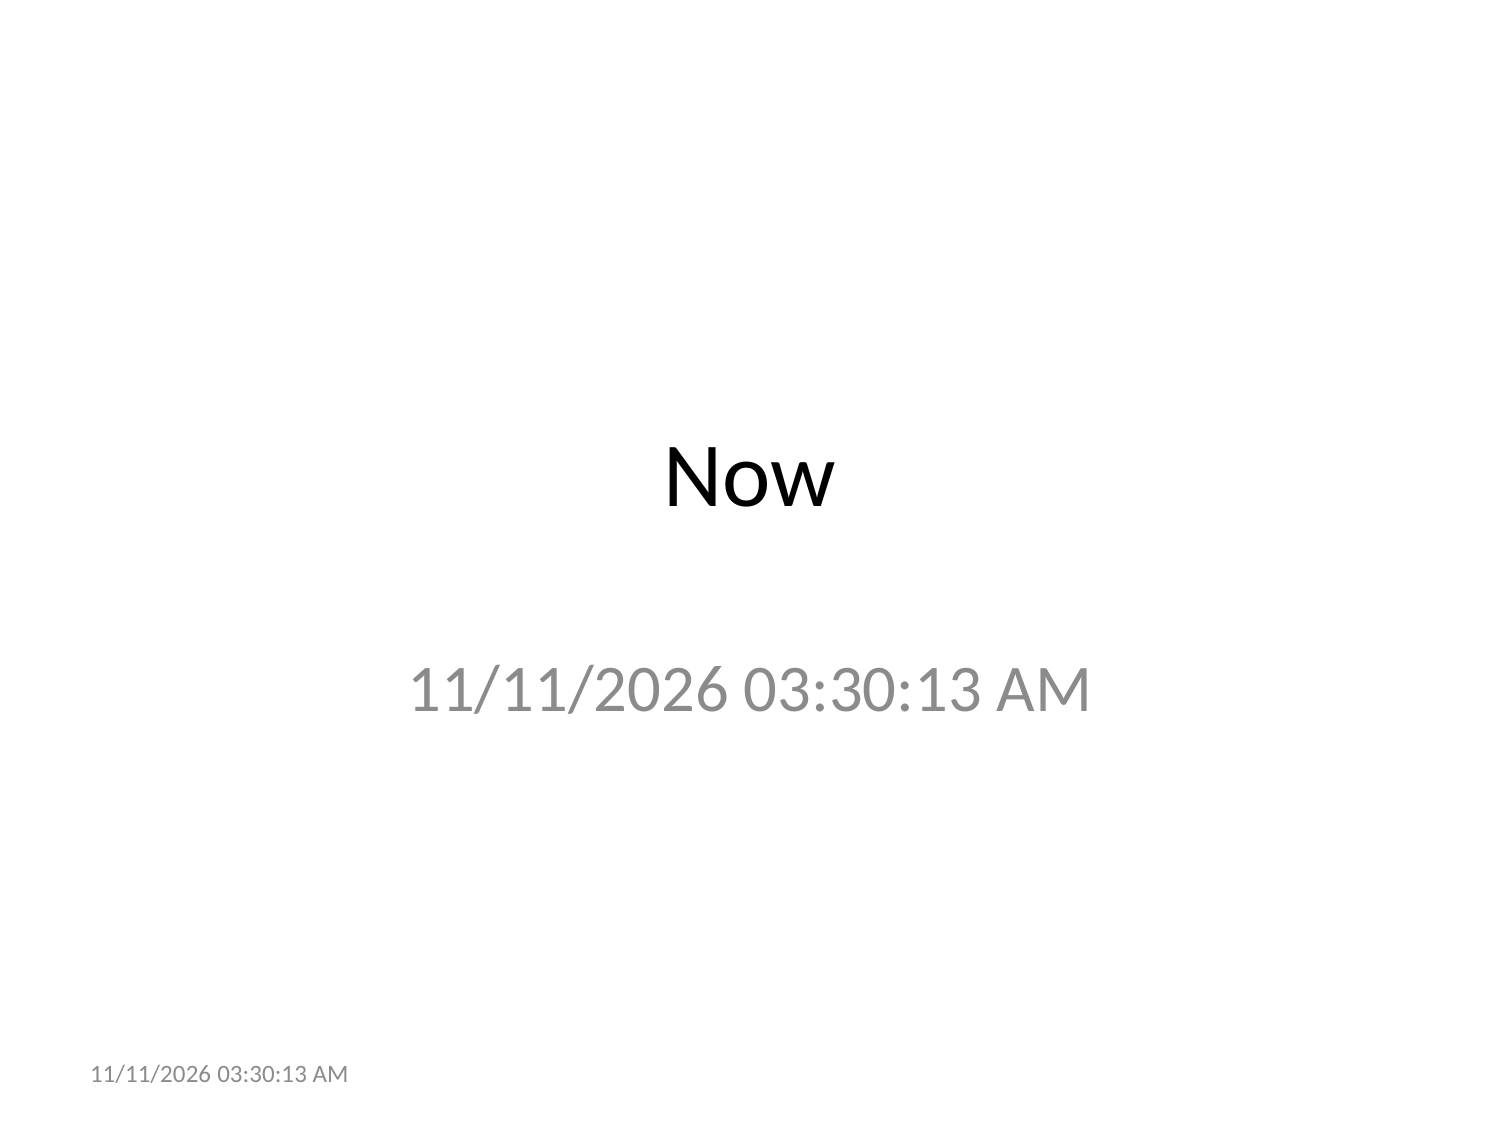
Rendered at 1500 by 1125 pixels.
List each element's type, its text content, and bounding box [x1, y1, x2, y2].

subtitle 2011-12-19 10:20:04 AM [225, 637, 1275, 925]
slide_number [75, 1042, 425, 1103]
title Now [112, 349, 1388, 591]
